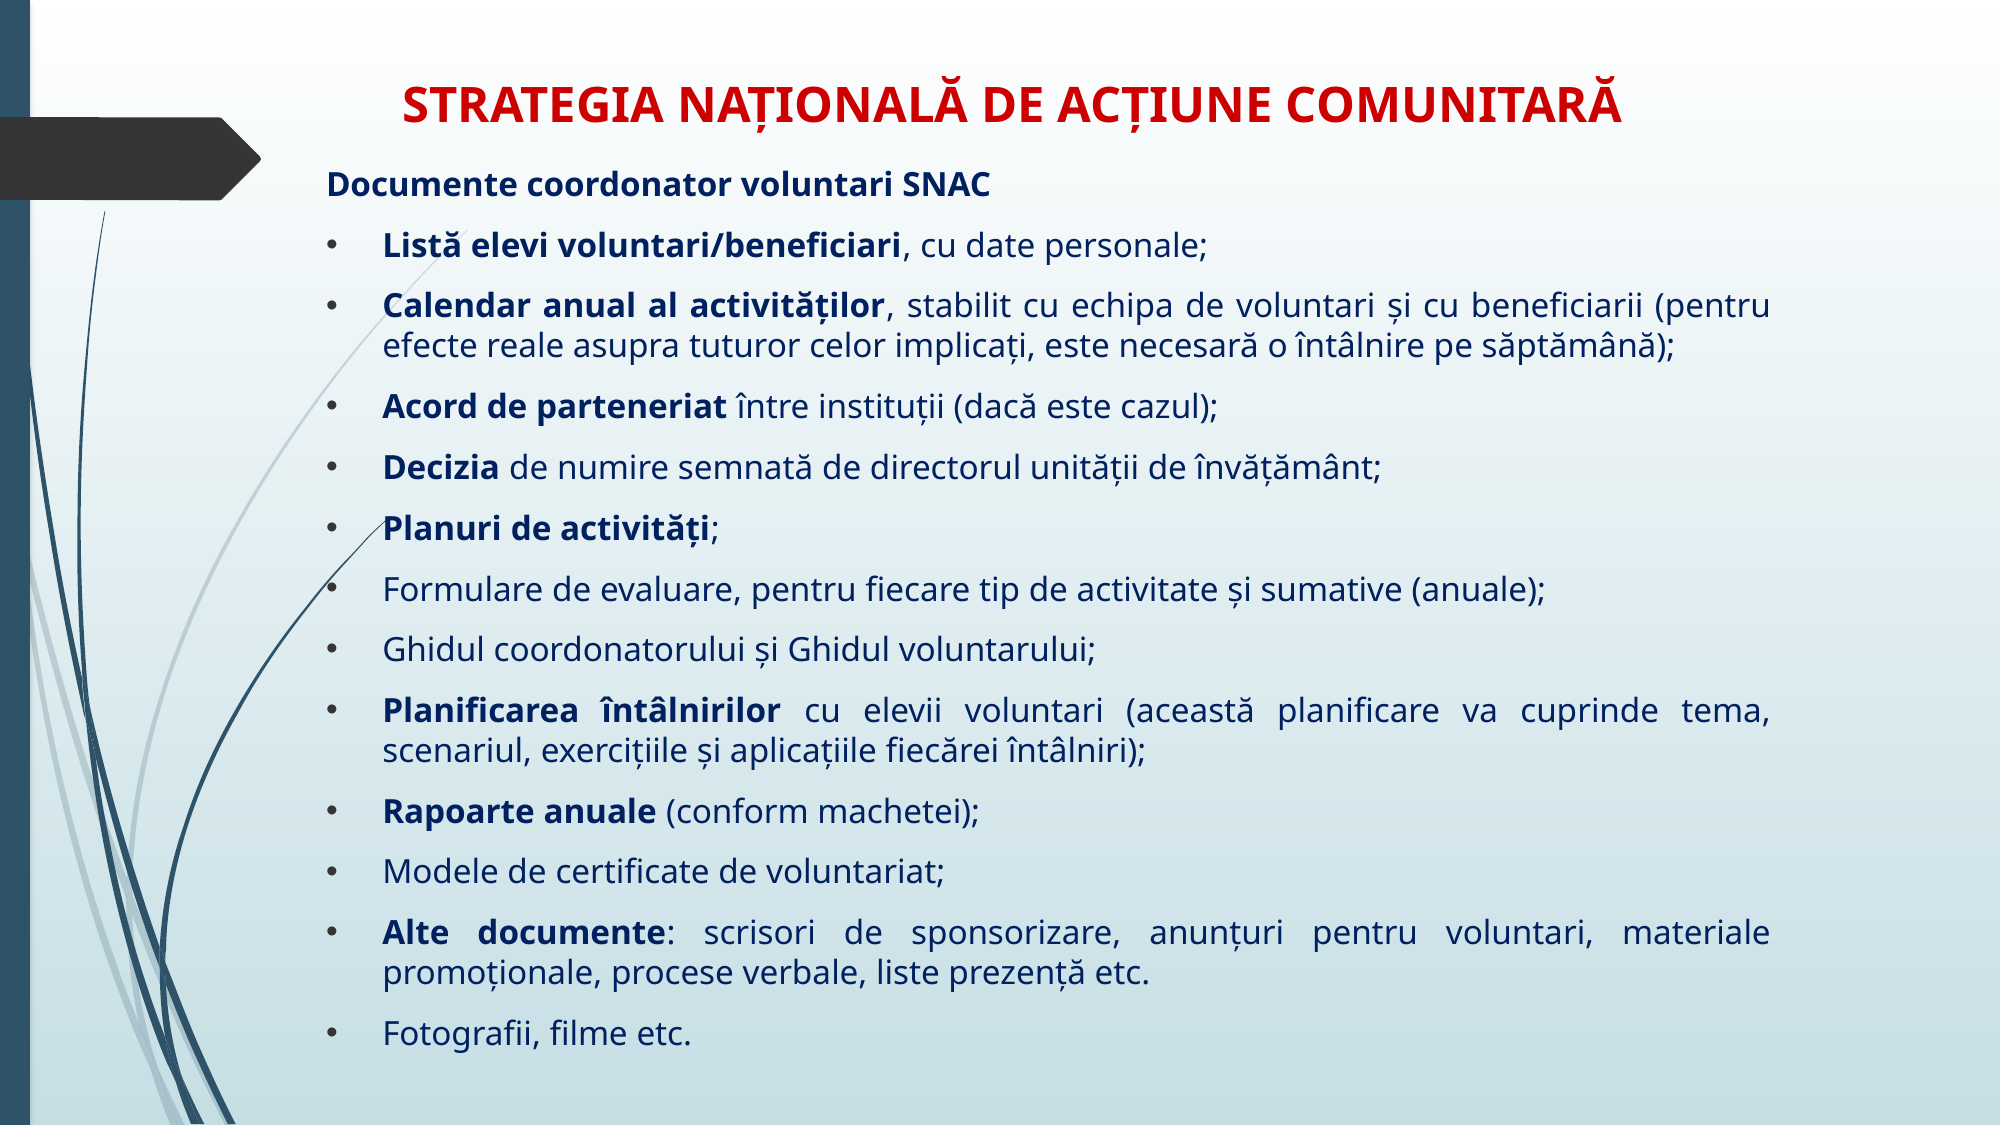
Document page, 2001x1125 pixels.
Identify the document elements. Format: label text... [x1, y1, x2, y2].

title STRATEGIA NAȚIONALĂ DE ACȚIUNE COMUNITARĂ [387, 66, 1652, 143]
list Documente coordonator voluntari SNAC Listă elevi voluntari/beneficiari, cu date personale; Calendar anual al activităților, stabilit cu echipa de voluntari și cu beneficiarii (pentru efecte reale asupra tuturor celor implicați, este necesară o întâlnire pe săptămână); Acord de parteneriat între instituții (dacă este cazul); Decizia de numire semnată de directorul unității de învățământ; Planuri de activități; Formulare de evaluare, pentru fiecare tip de activitate și sumative (anuale); Ghidul coordonatorului și Ghidul voluntarului; Planificarea întâlnirilor cu elevii voluntari (această planificare va cuprinde tema, scenariul, exercițiile și aplicațiile fiecărei întâlniri); Rapoarte anuale (conform machetei); Modele de certificate de voluntariat; Alte documente: scrisori de sponsorizare, anunțuri pentru voluntari, materiale promoționale, procese verbale, liste prezență etc. Fotografii, filme etc. [311, 143, 1788, 1024]
